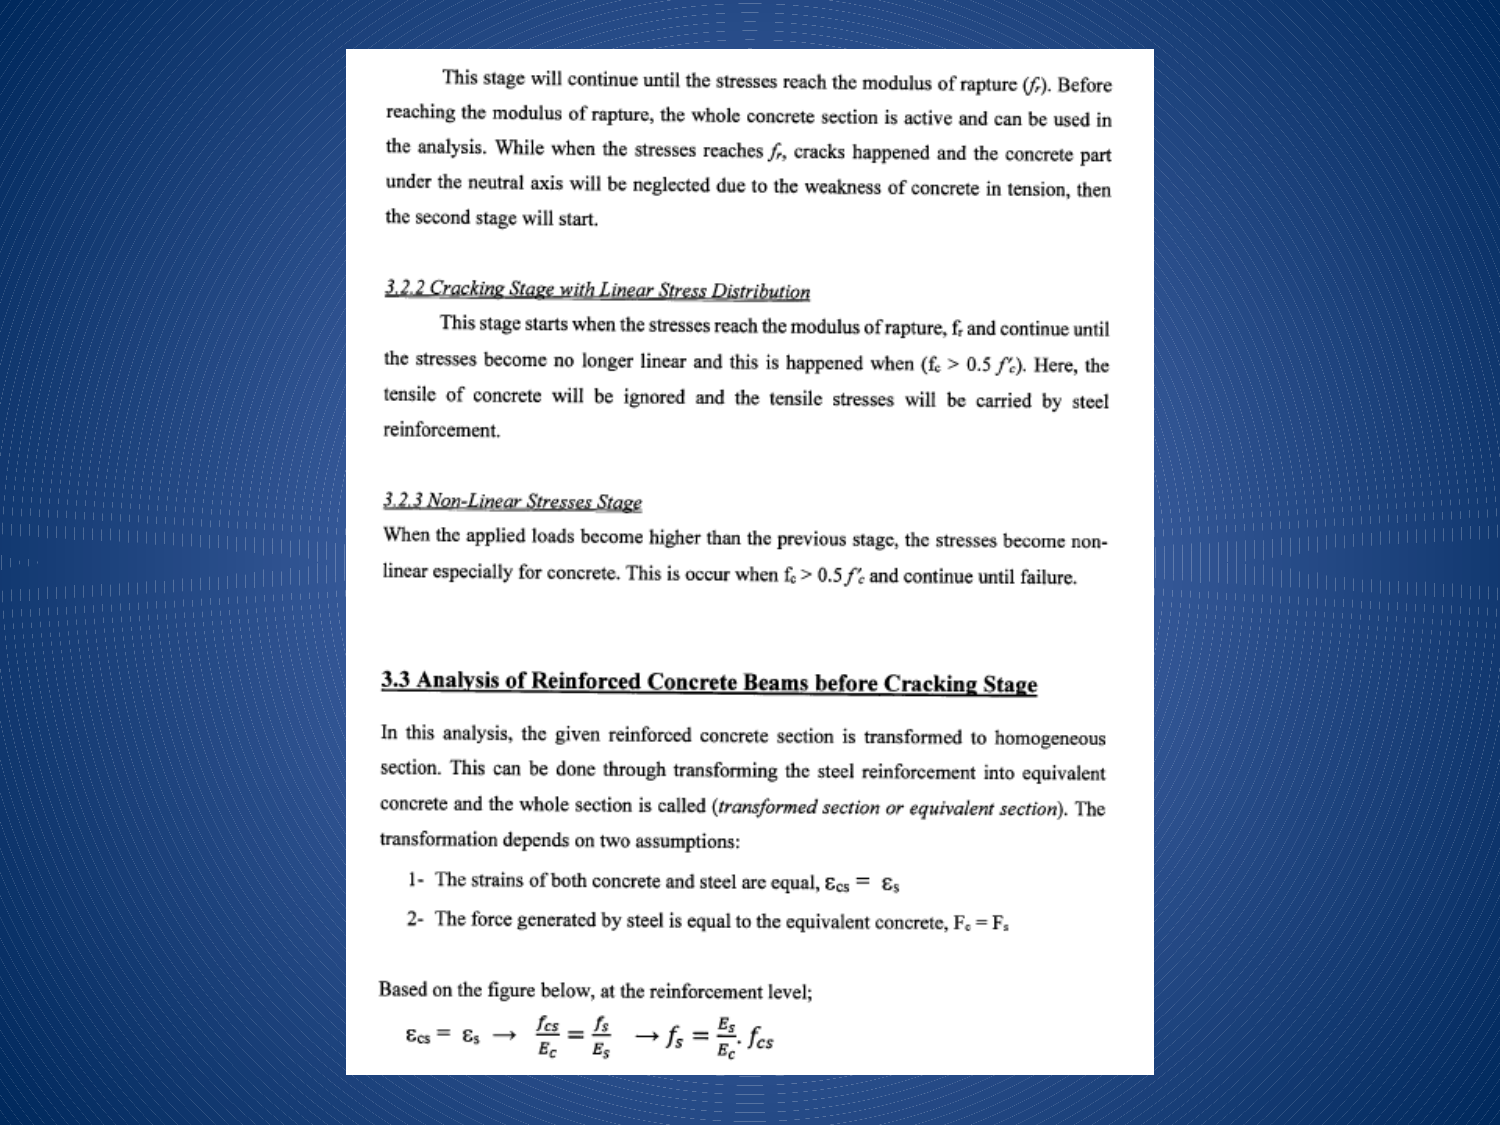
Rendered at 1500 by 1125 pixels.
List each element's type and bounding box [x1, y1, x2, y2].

picture [345, 49, 1155, 1076]
